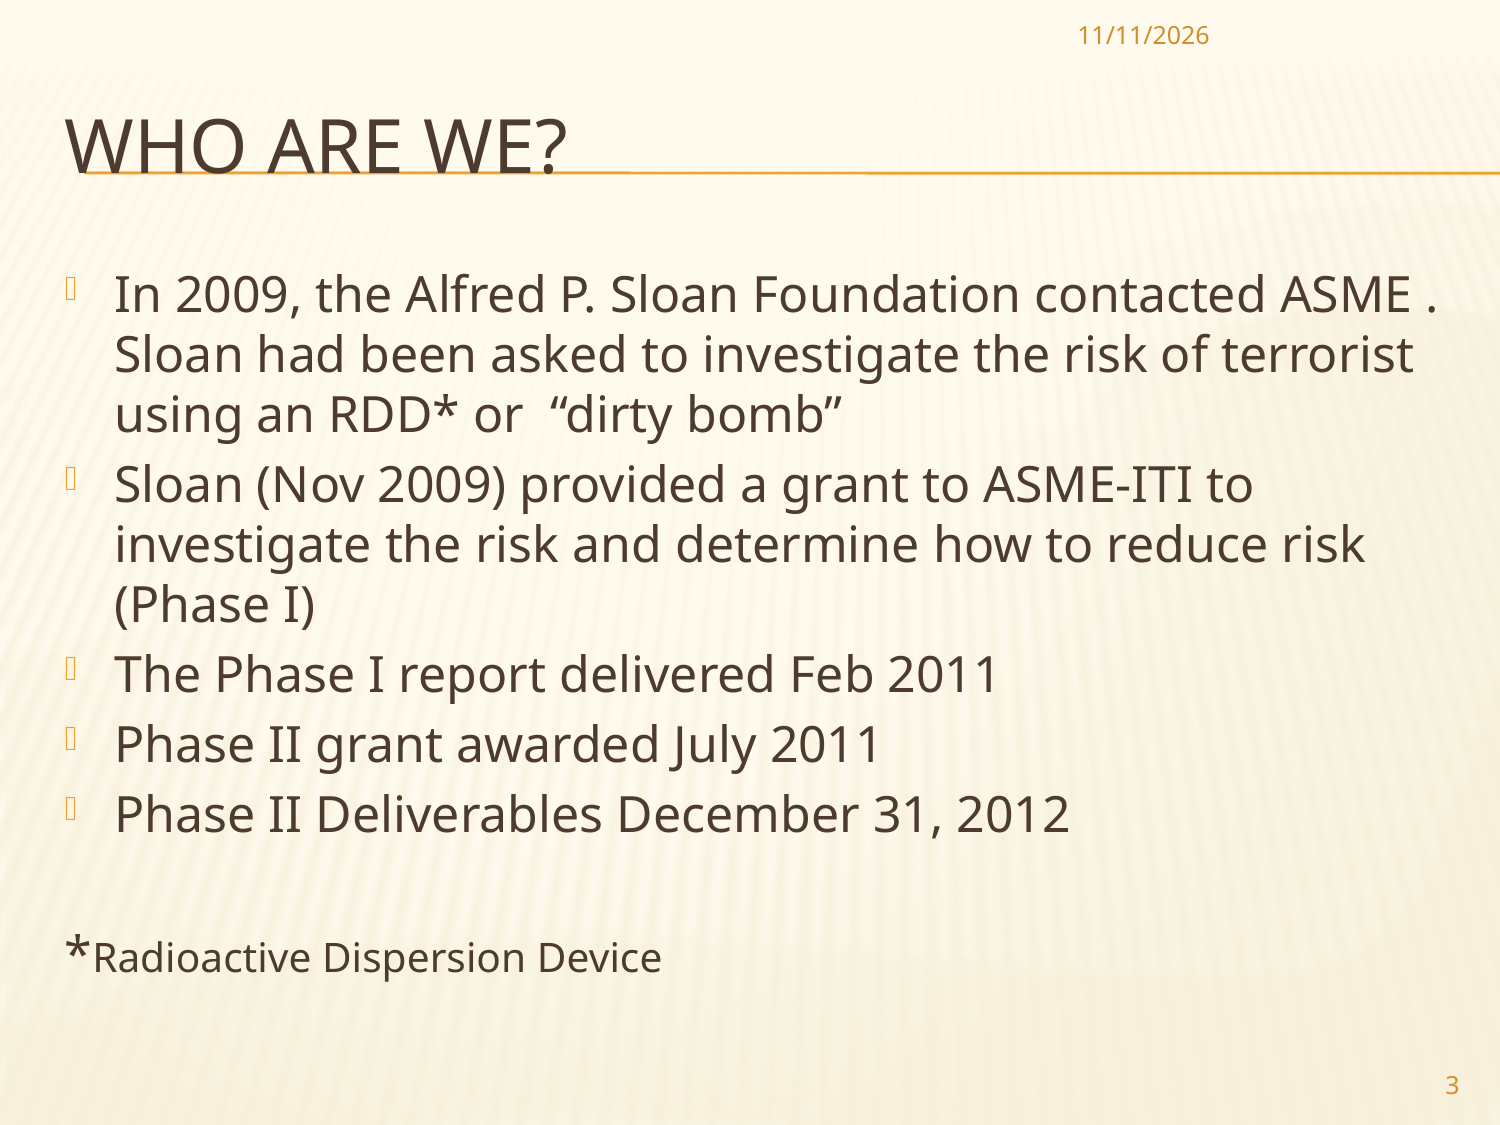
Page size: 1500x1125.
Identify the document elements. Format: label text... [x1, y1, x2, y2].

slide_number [1062, 12, 1475, 60]
title Who are we? [50, 75, 1475, 213]
slide_number 3 [1350, 1061, 1475, 1103]
list In 2009, the Alfred P. Sloan Foundation contacted ASME . Sloan had been asked to investigate the risk of terrorist using an RDD* or “dirty bomb” Sloan (Nov 2009) provided a grant to ASME-ITI to investigate the risk and determine how to reduce risk (Phase I) The Phase I report delivered Feb 2011 Phase II grant awarded July 2011 Phase II Deliverables December 31, 2012 *Radioactive Dispersion Device [50, 254, 1475, 998]
